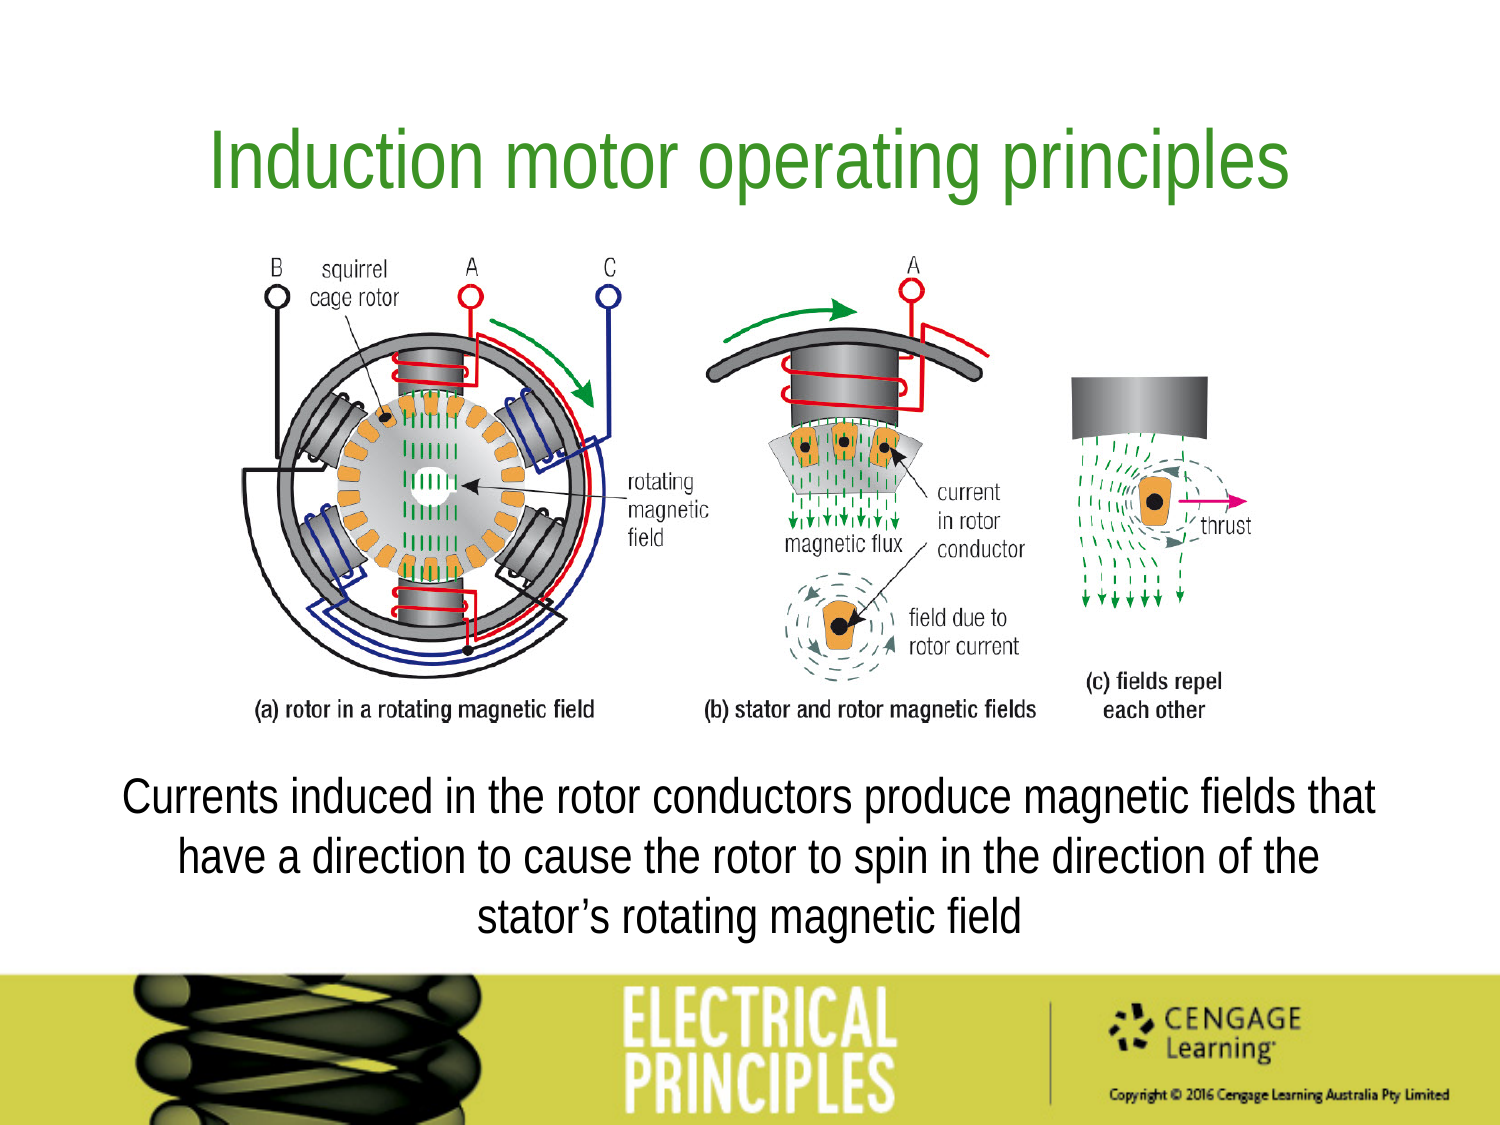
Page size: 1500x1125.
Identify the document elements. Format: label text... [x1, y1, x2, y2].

picture [0, 207, 1500, 1125]
text_box Currents induced in the rotor conductors produce magnetic fields that have a direction to cause the rotor to spin in the direction of the stator’s rotating magnetic field [100, 755, 1400, 951]
title Induction motor operating principles [0, 0, 1500, 207]
